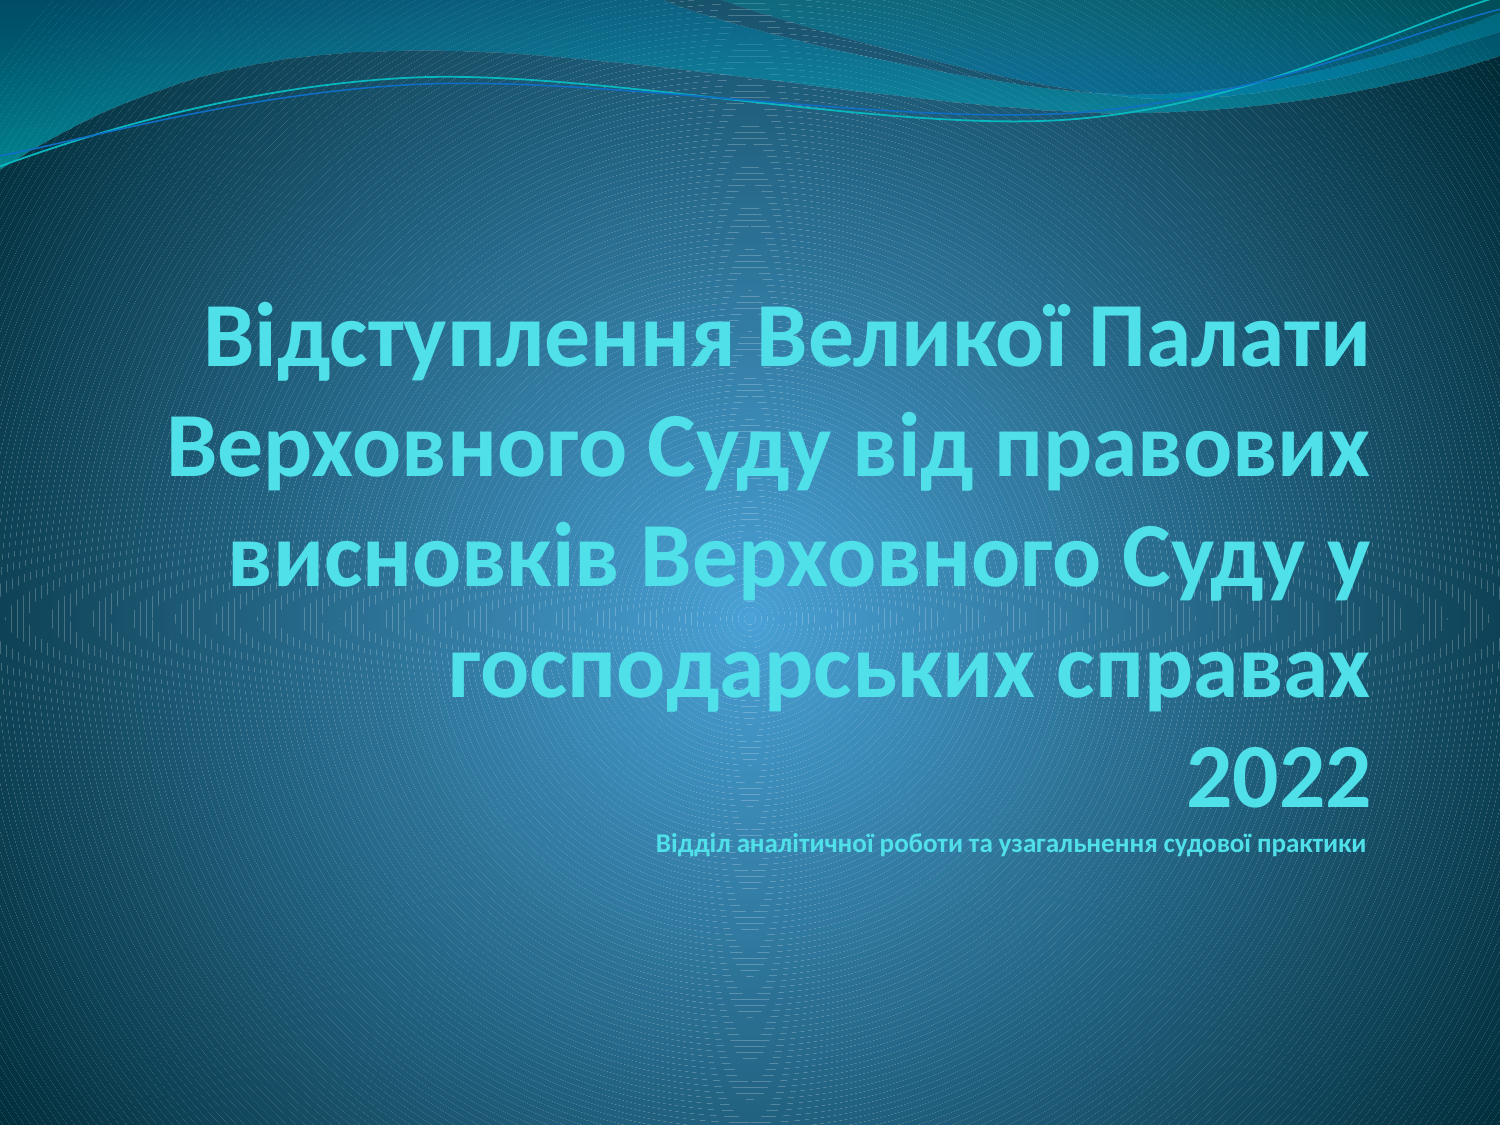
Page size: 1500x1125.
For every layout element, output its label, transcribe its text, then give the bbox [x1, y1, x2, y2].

title Відступлення Великої Палати Верховного Суду від правових висновків Верховного Суду у господарських справах 2022 Відділ аналітичної роботи та узагальнення судової практики [87, 224, 1376, 858]
